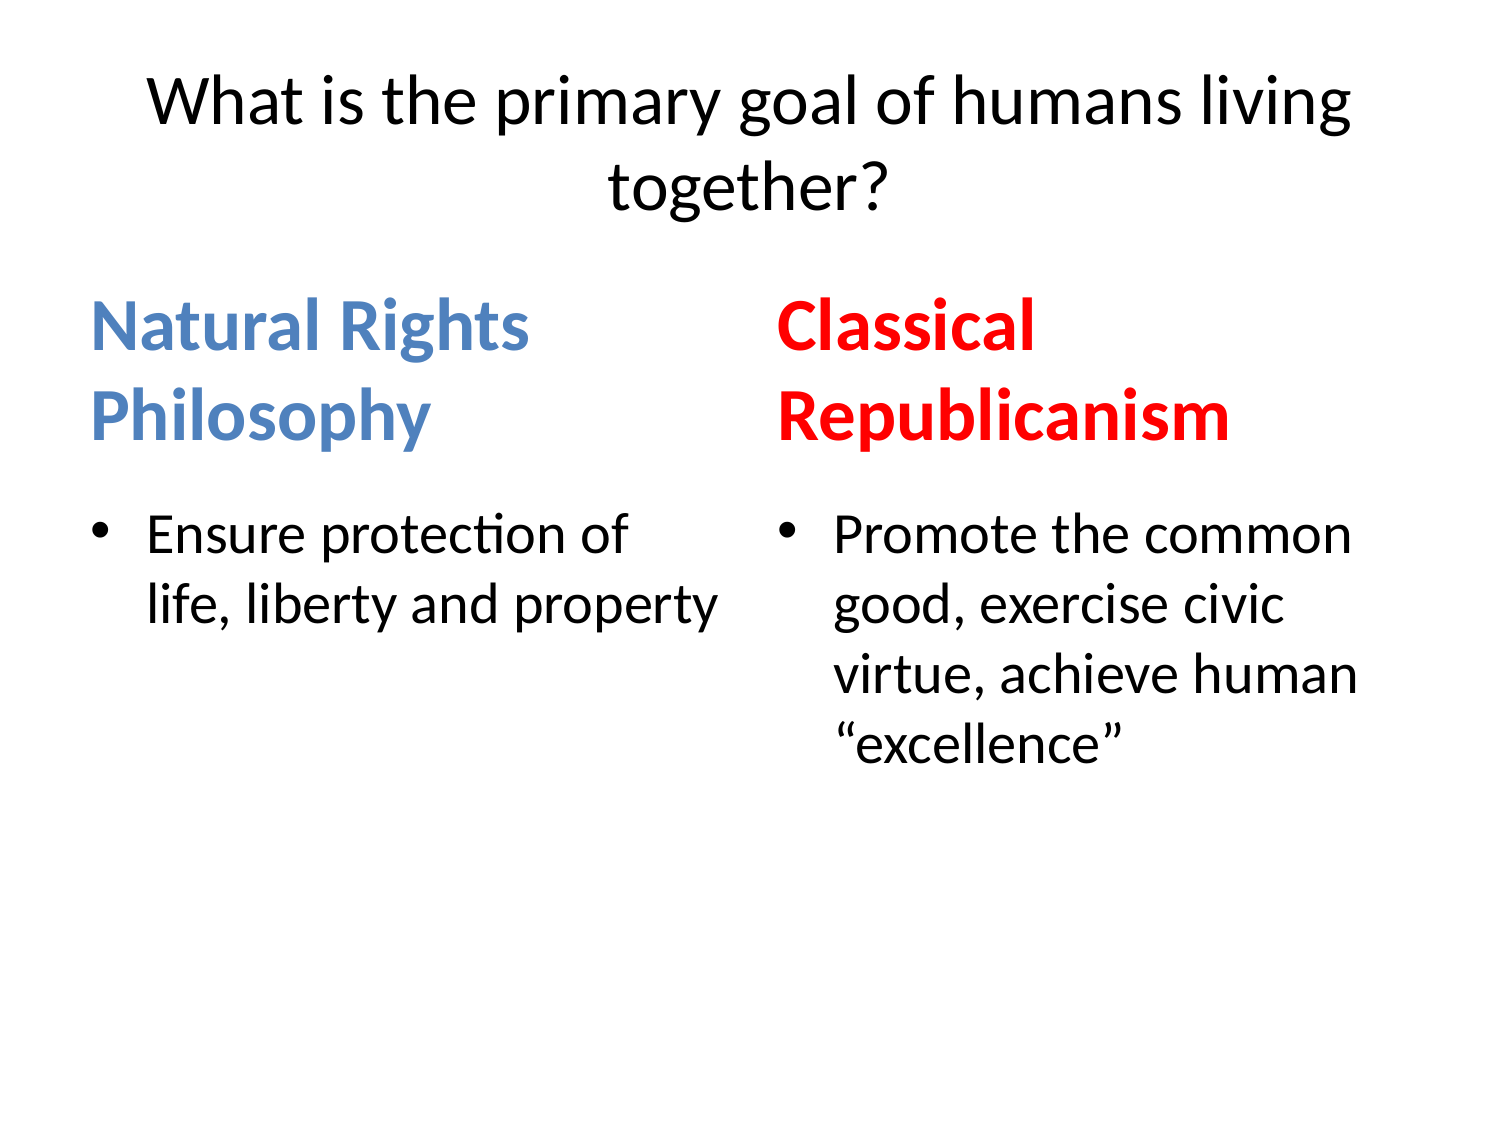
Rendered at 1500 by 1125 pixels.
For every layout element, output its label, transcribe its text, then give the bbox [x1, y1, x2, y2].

list Ensure protection of life, liberty and property [75, 487, 738, 1005]
list Natural Rights Philosophy [75, 251, 738, 463]
title What is the primary goal of humans living together? [75, 45, 1425, 233]
list Classical Republicanism [761, 251, 1425, 463]
list Promote the common good, exercise civic virtue, achieve human “excellence” [761, 487, 1425, 1005]
